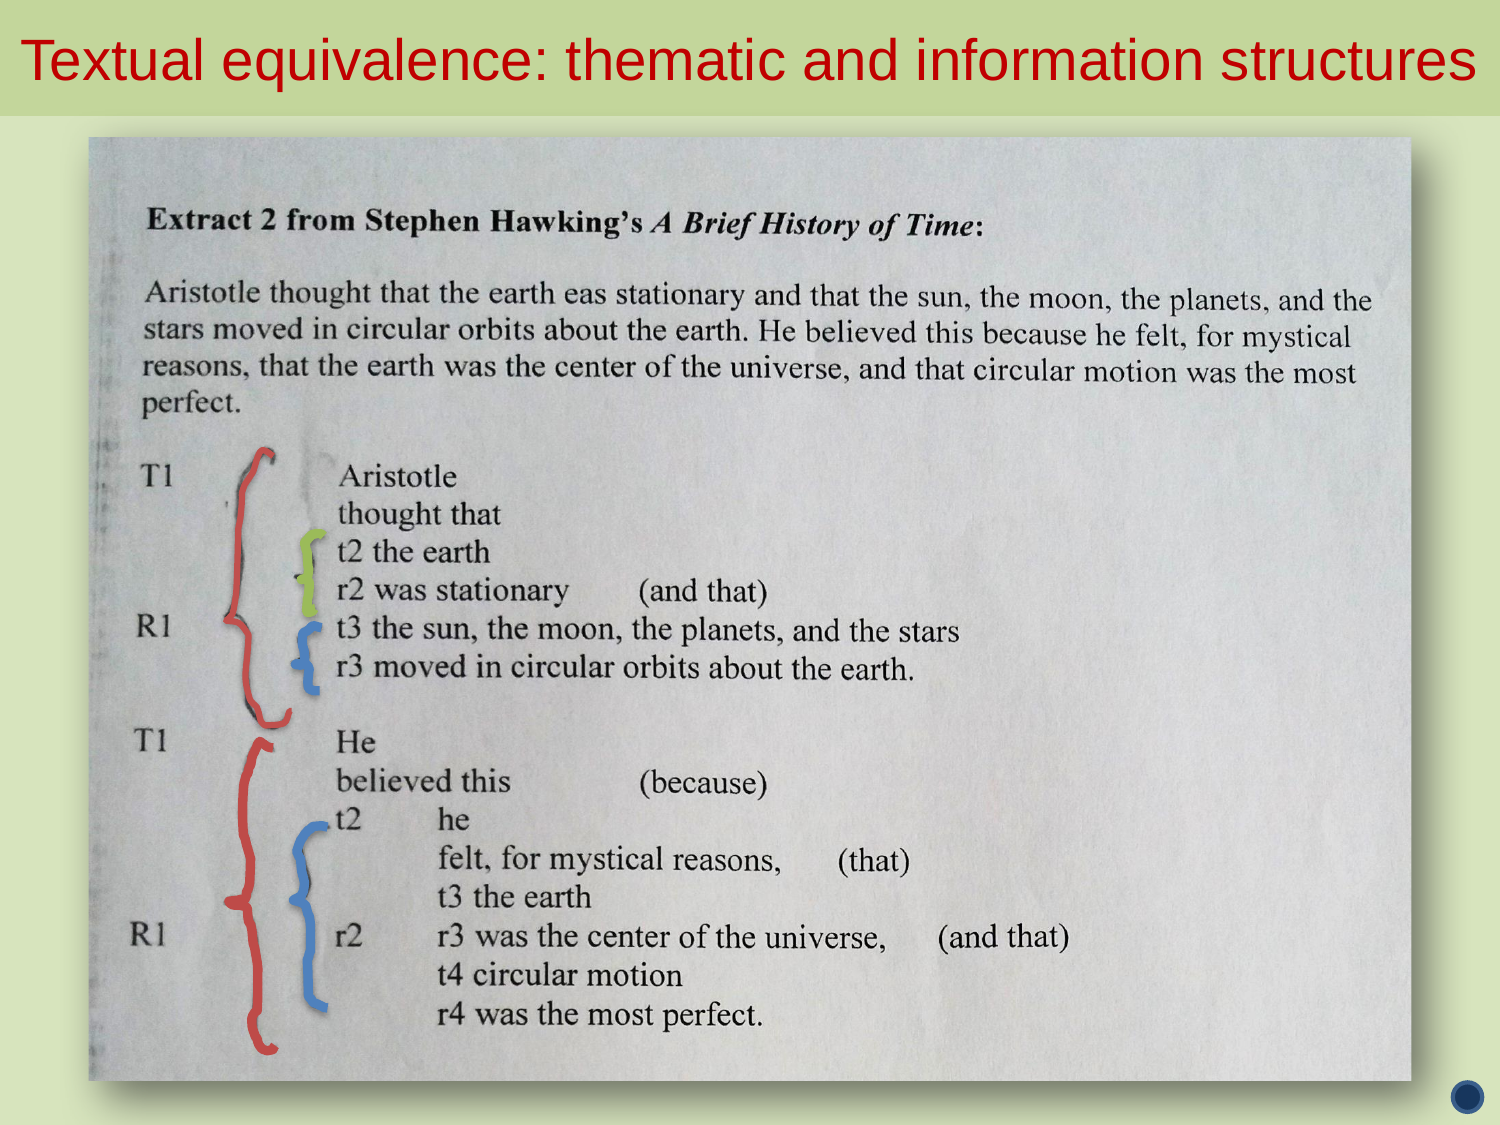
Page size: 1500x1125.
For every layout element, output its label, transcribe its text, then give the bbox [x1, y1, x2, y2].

text_box [1451, 1080, 1485, 1115]
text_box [225, 449, 328, 1051]
text_box Textual equivalence: thematic and information structures [0, 0, 1500, 116]
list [88, 136, 1412, 1082]
